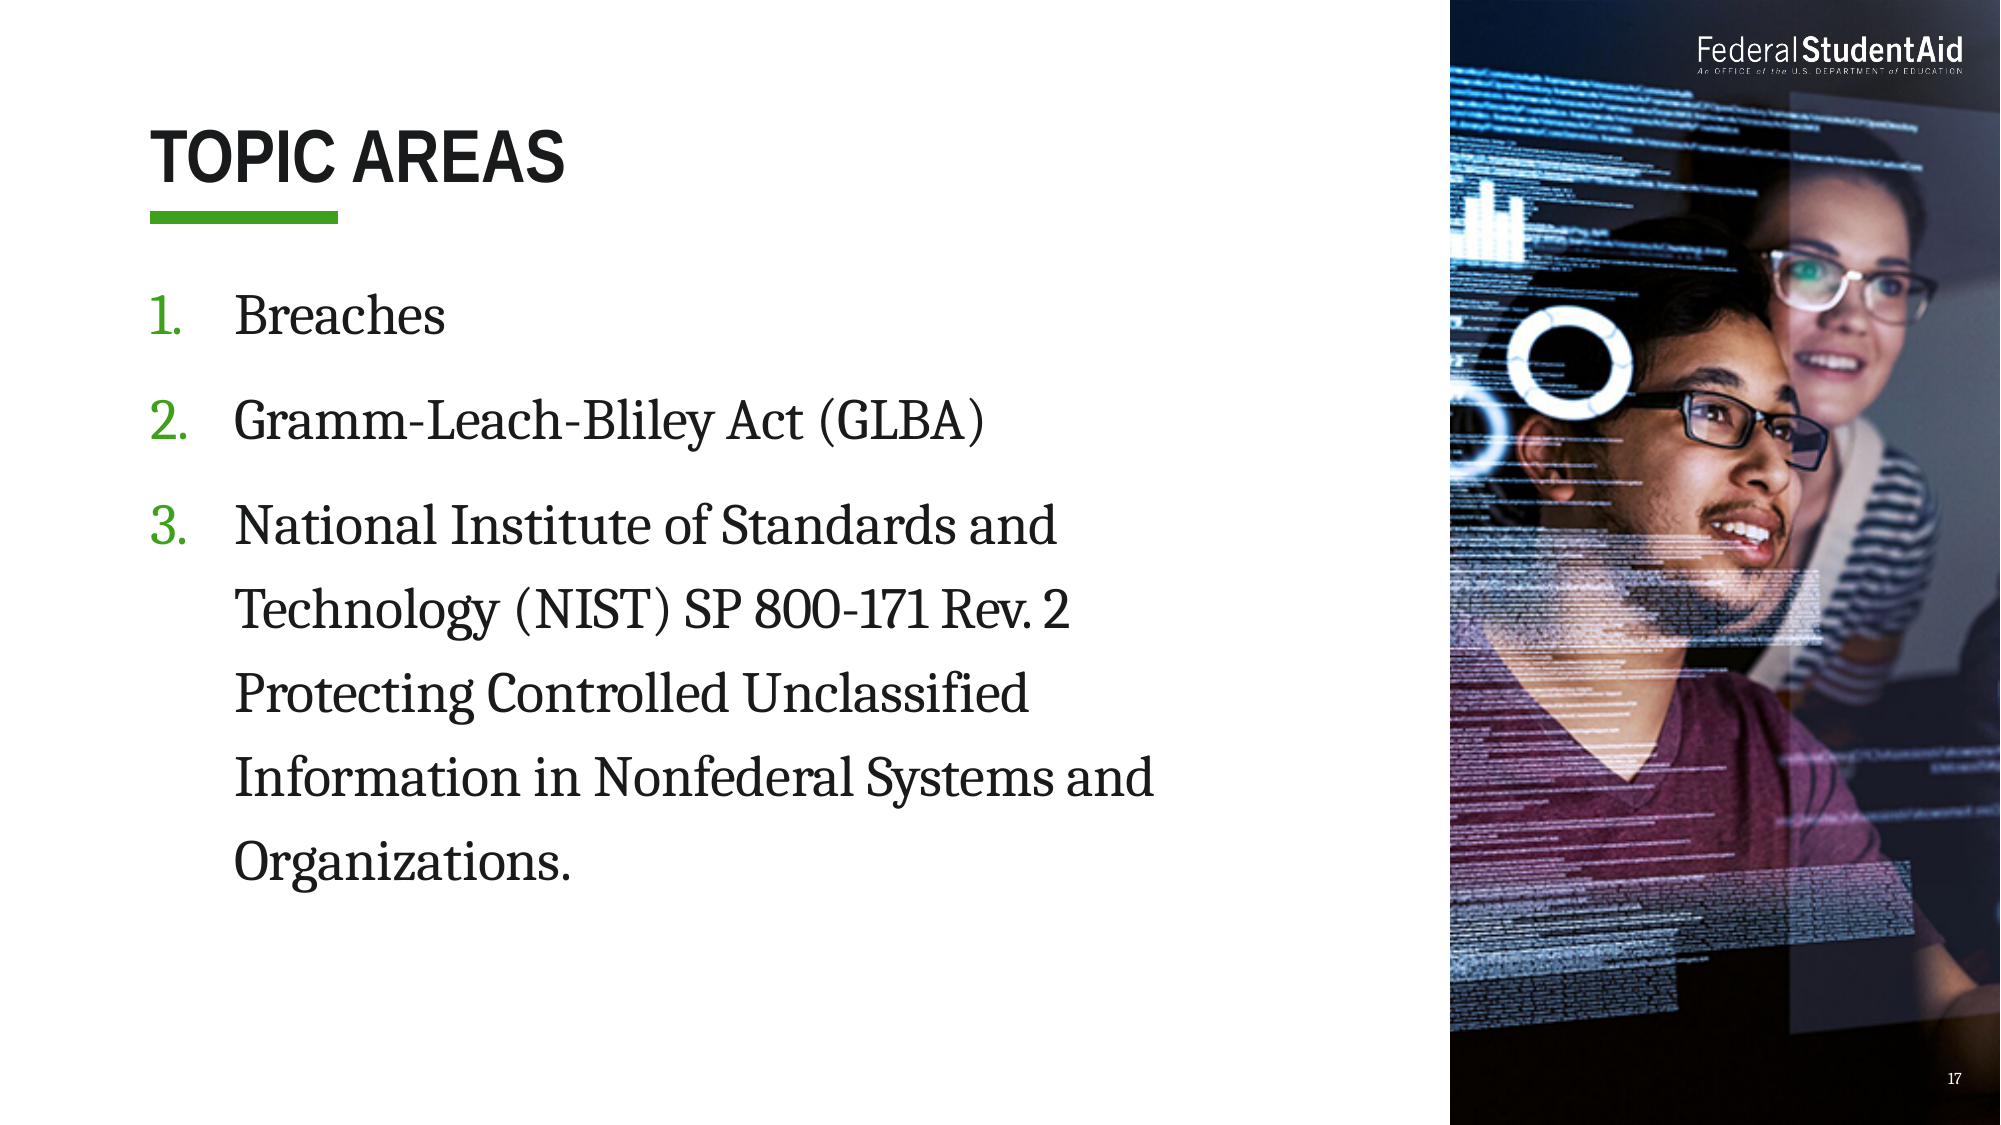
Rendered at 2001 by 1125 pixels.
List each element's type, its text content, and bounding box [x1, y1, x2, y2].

title Topic areas [150, 48, 1450, 199]
list Breaches Gramm-Leach-Bliley Act (GLBA) National Institute of Standards and Technology (NIST) SP 800-171 Rev. 2 Protecting Controlled Unclassified Information in Nonfederal Systems and Organizations. [150, 262, 1158, 1050]
picture [1450, 0, 2000, 1125]
